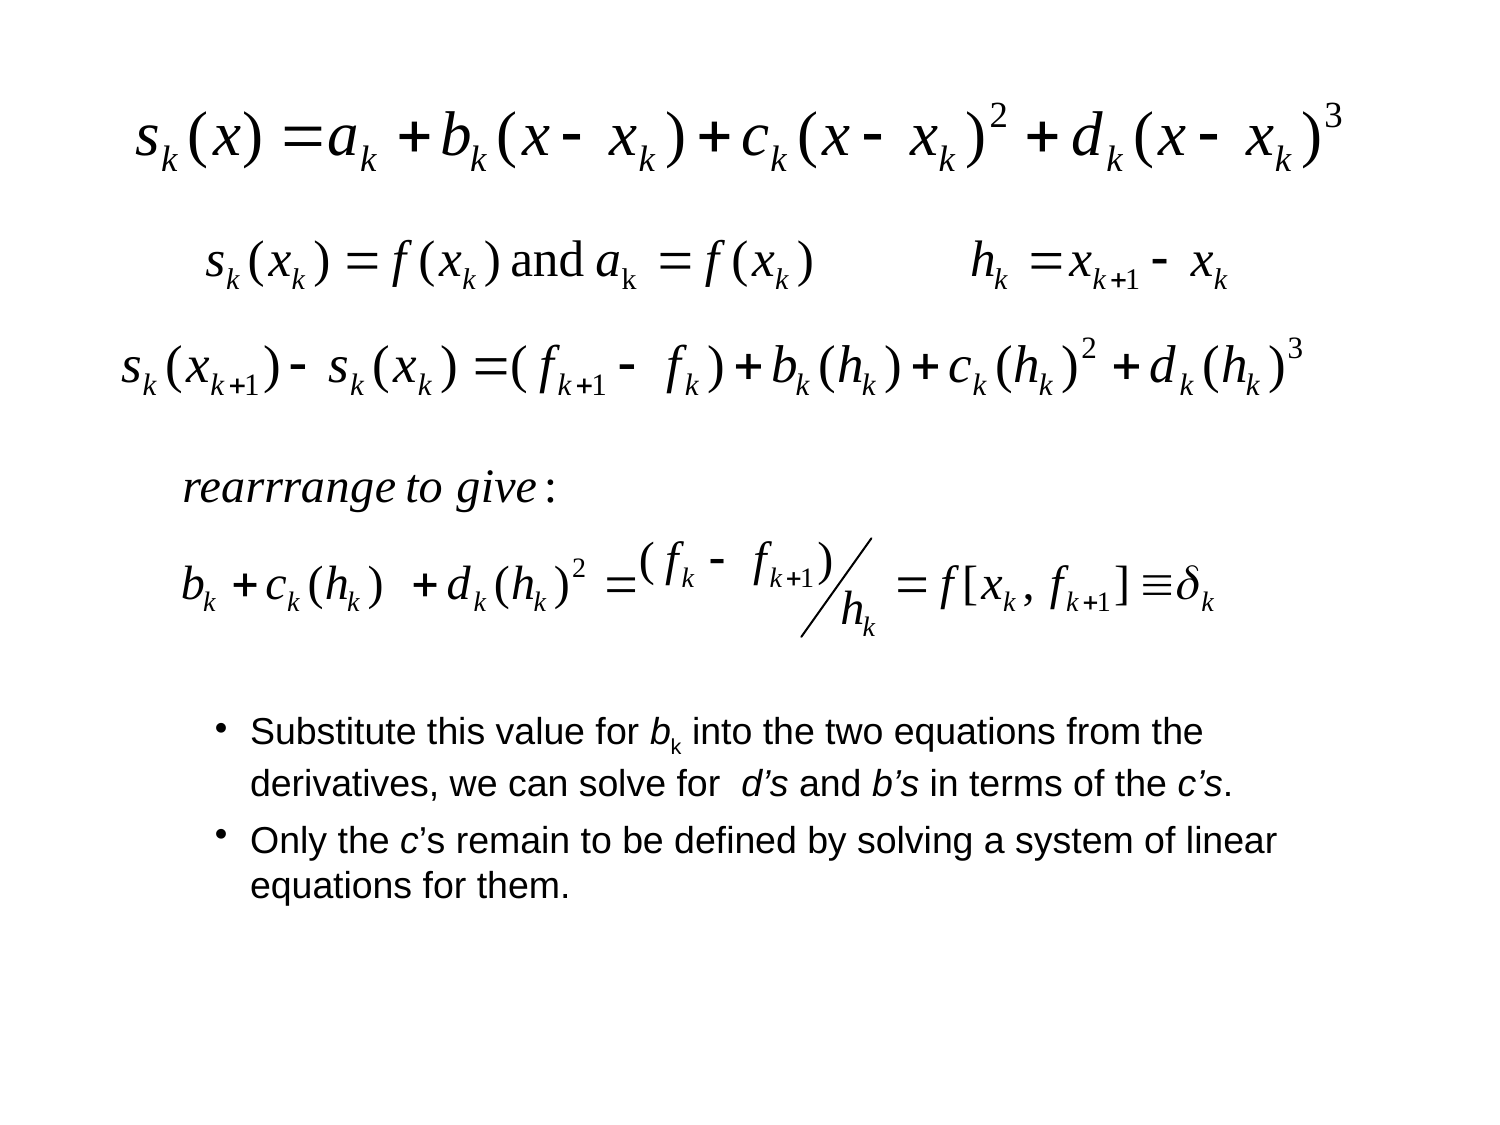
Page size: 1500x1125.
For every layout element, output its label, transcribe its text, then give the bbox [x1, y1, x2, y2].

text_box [112, 324, 1310, 410]
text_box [124, 87, 1356, 188]
text_box Substitute this value for bk into the two equations from the derivatives, we can solve for d’s and b’s in terms of the c’s. Only the c’s remain to be defined by solving a system of linear equations for them. [200, 699, 1300, 914]
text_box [174, 462, 1226, 648]
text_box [196, 224, 822, 303]
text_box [962, 224, 1241, 303]
